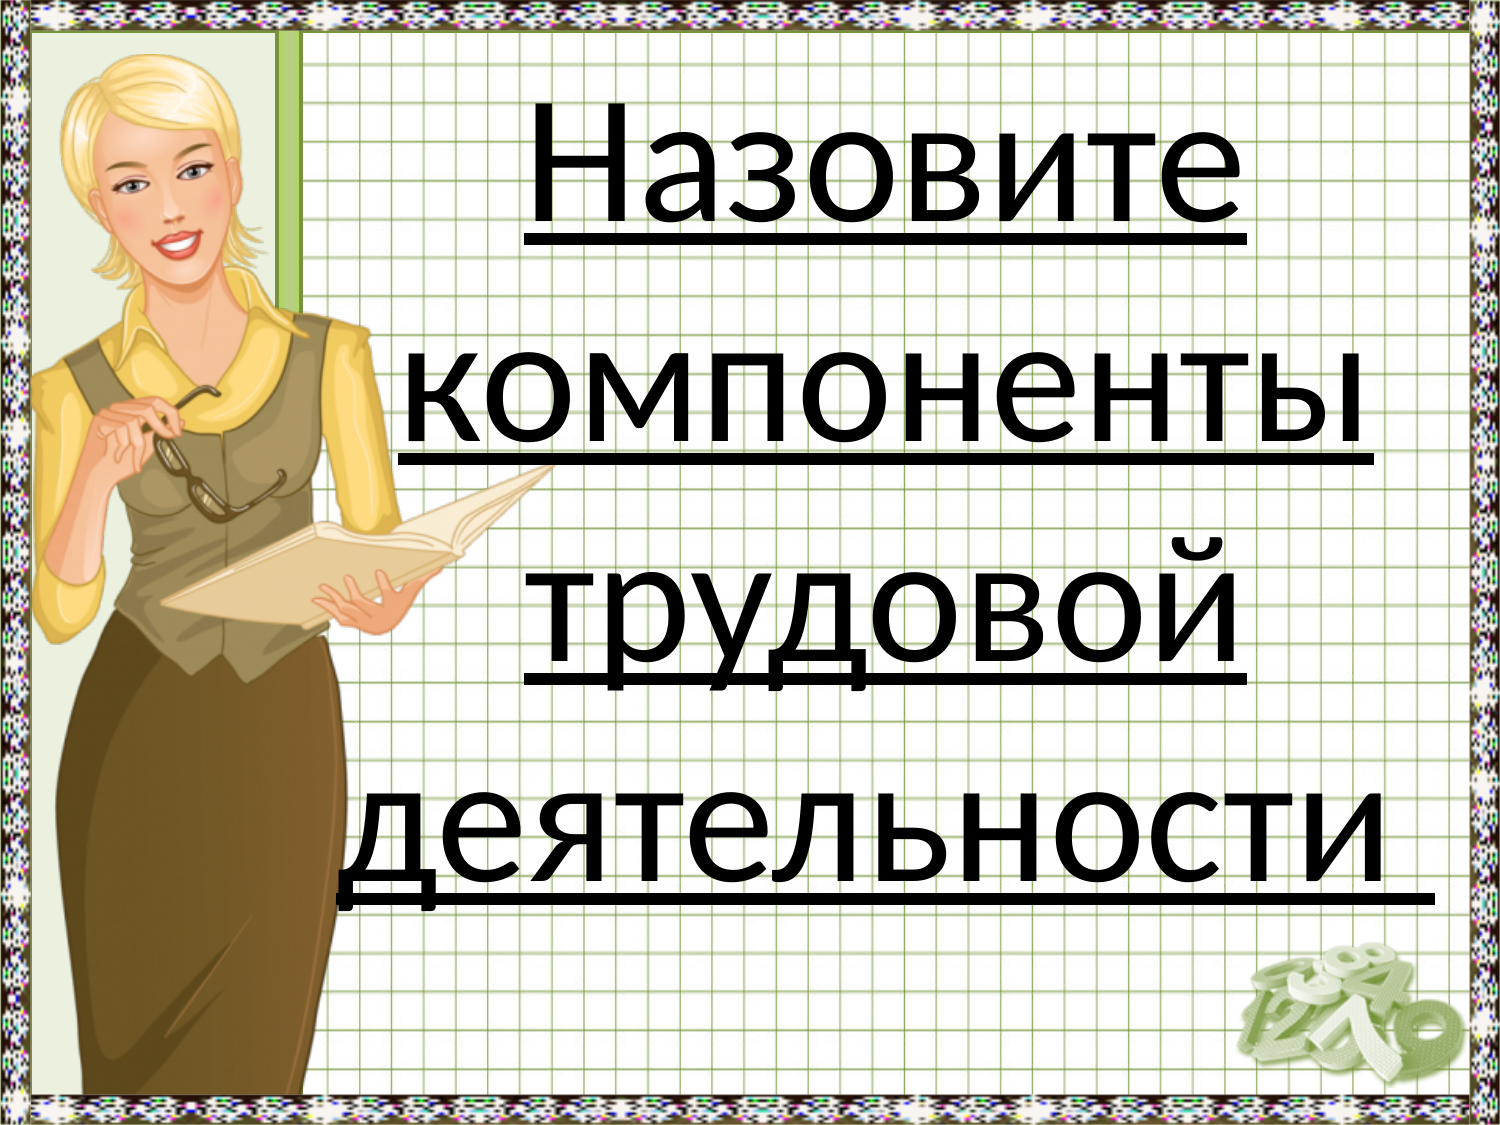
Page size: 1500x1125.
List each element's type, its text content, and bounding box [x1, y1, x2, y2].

picture [0, 0, 1500, 1125]
title Назовите компоненты трудовой деятельности [301, 42, 1469, 835]
